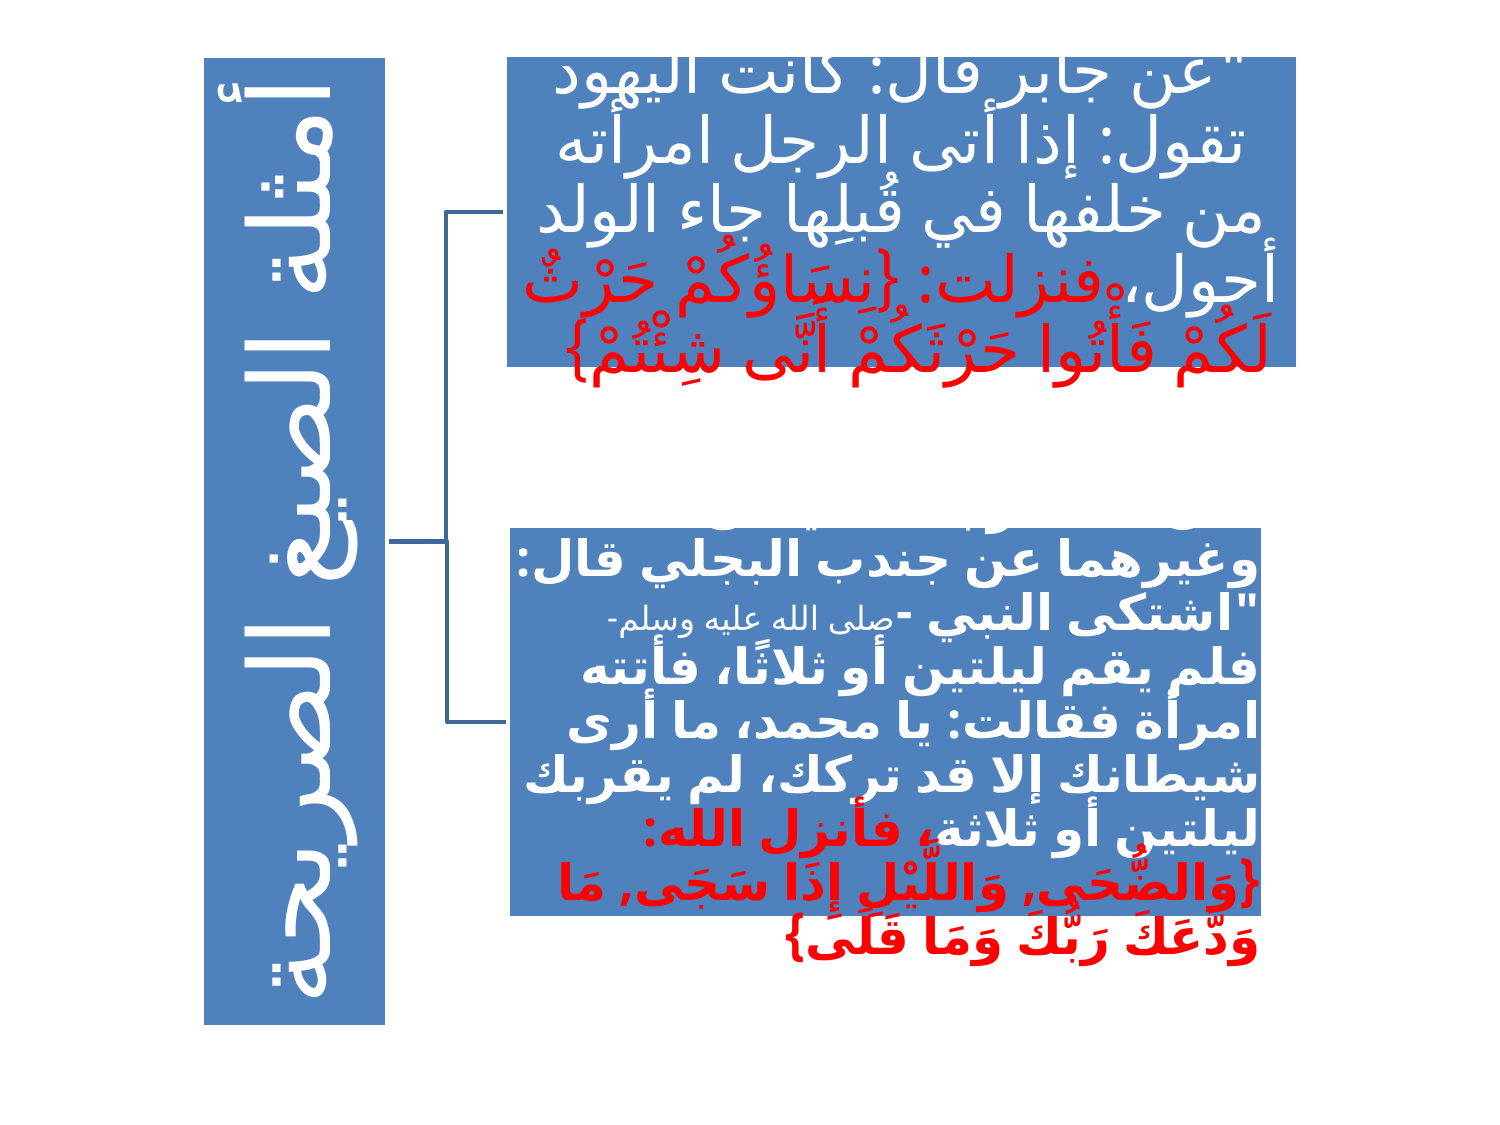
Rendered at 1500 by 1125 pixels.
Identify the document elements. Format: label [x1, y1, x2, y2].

list [76, 54, 1427, 1029]
